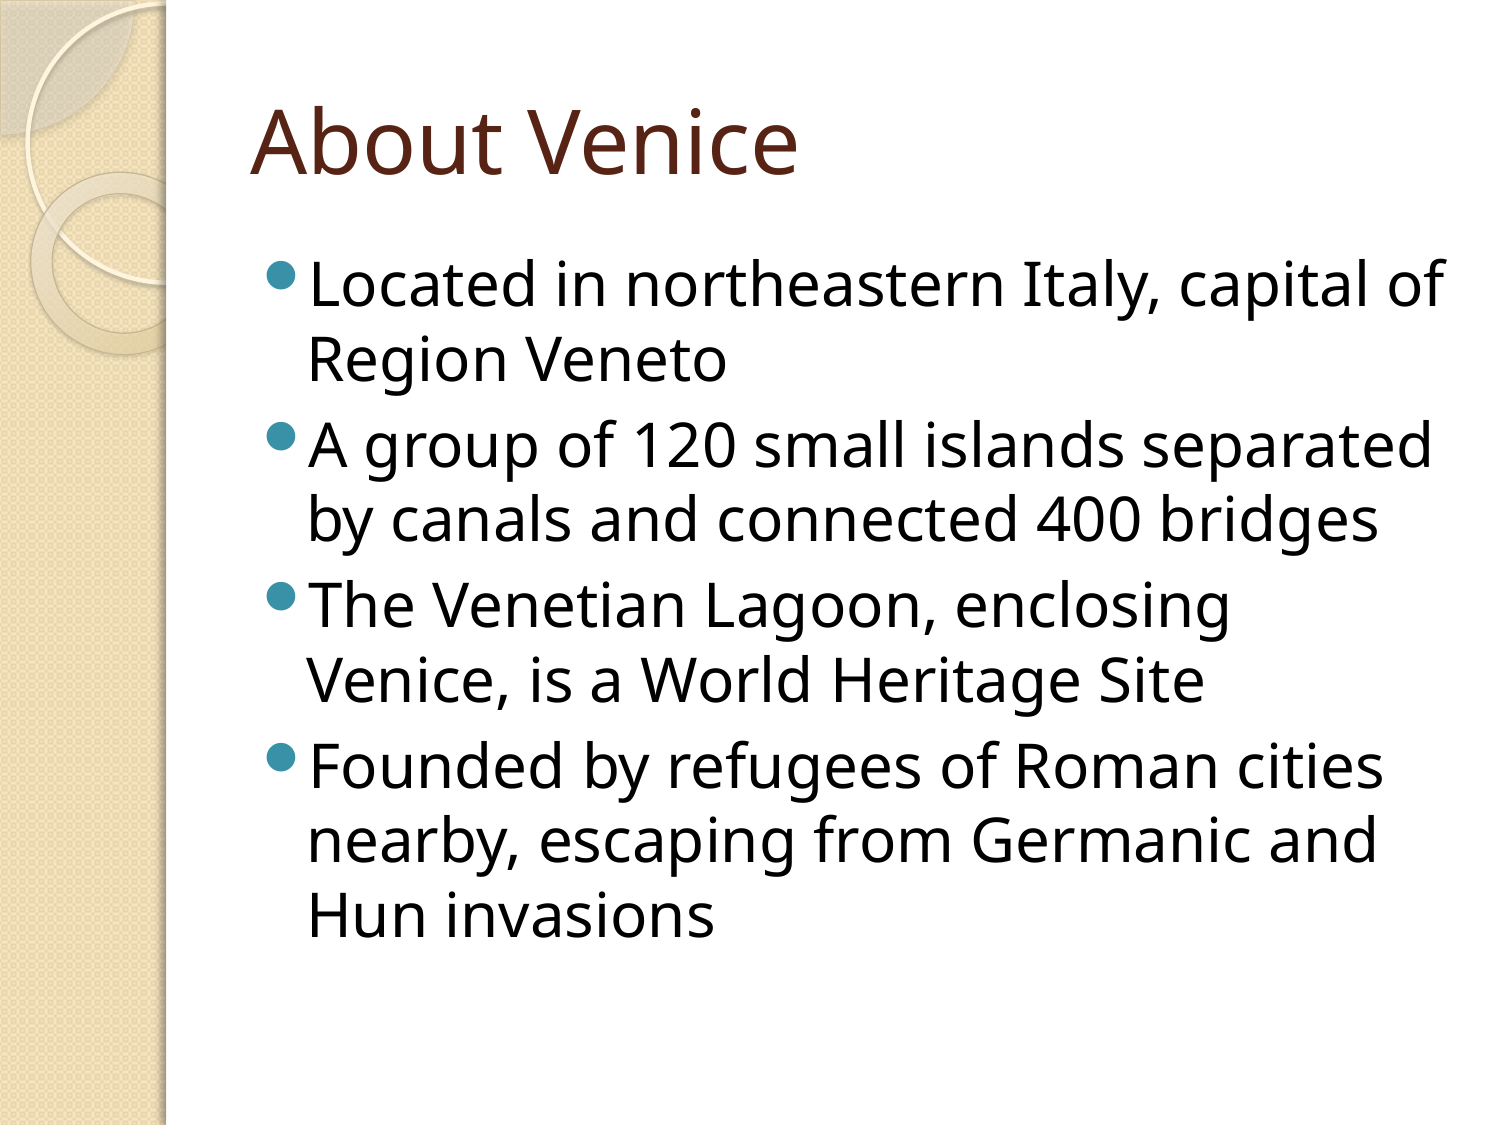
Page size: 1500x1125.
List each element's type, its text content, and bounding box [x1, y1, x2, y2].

list Located in northeastern Italy, capital of Region Veneto A group of 120 small islands separated by canals and connected 400 bridges The Venetian Lagoon, enclosing Venice, is a World Heritage Site Founded by refugees of Roman cities nearby, escaping from Germanic and Hun invasions [235, 237, 1466, 1025]
title About Venice [235, 45, 1466, 233]
